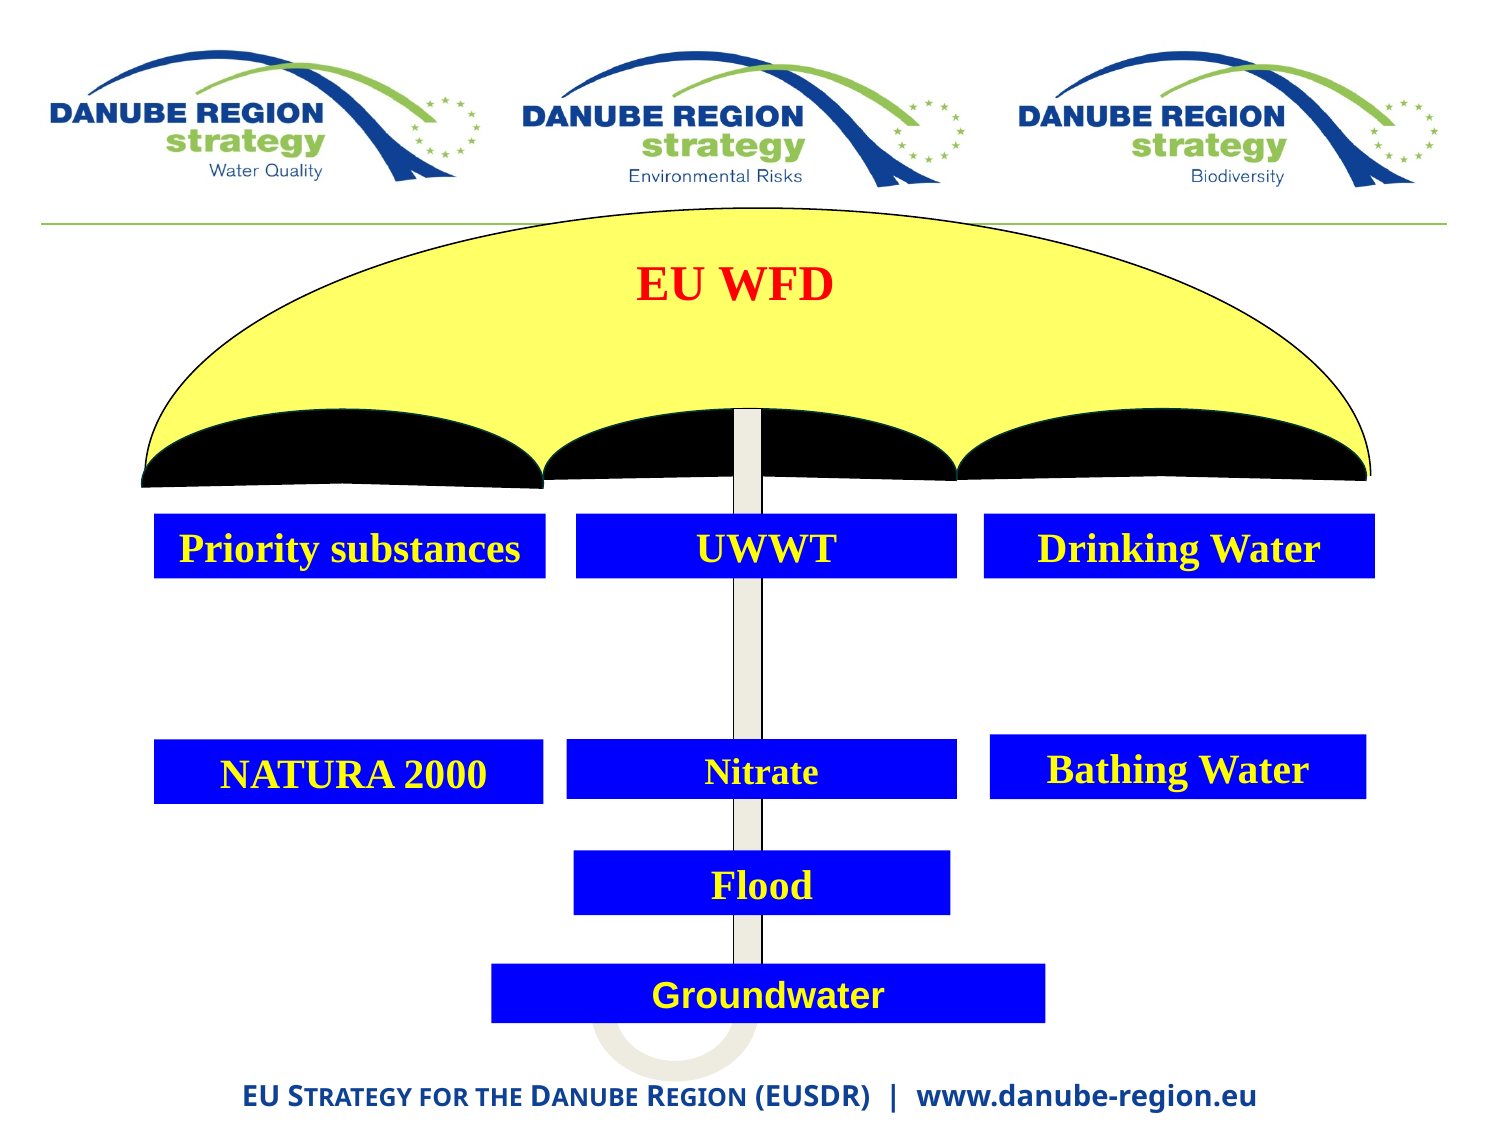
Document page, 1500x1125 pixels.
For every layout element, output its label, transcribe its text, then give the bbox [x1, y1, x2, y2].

picture [997, 30, 1460, 209]
text_box EU STRATEGY FOR THE DANUBE REGION (EUSDR) | www.danube-region.eu [0, 1070, 1500, 1120]
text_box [141, 207, 1376, 1082]
picture [29, 30, 987, 207]
